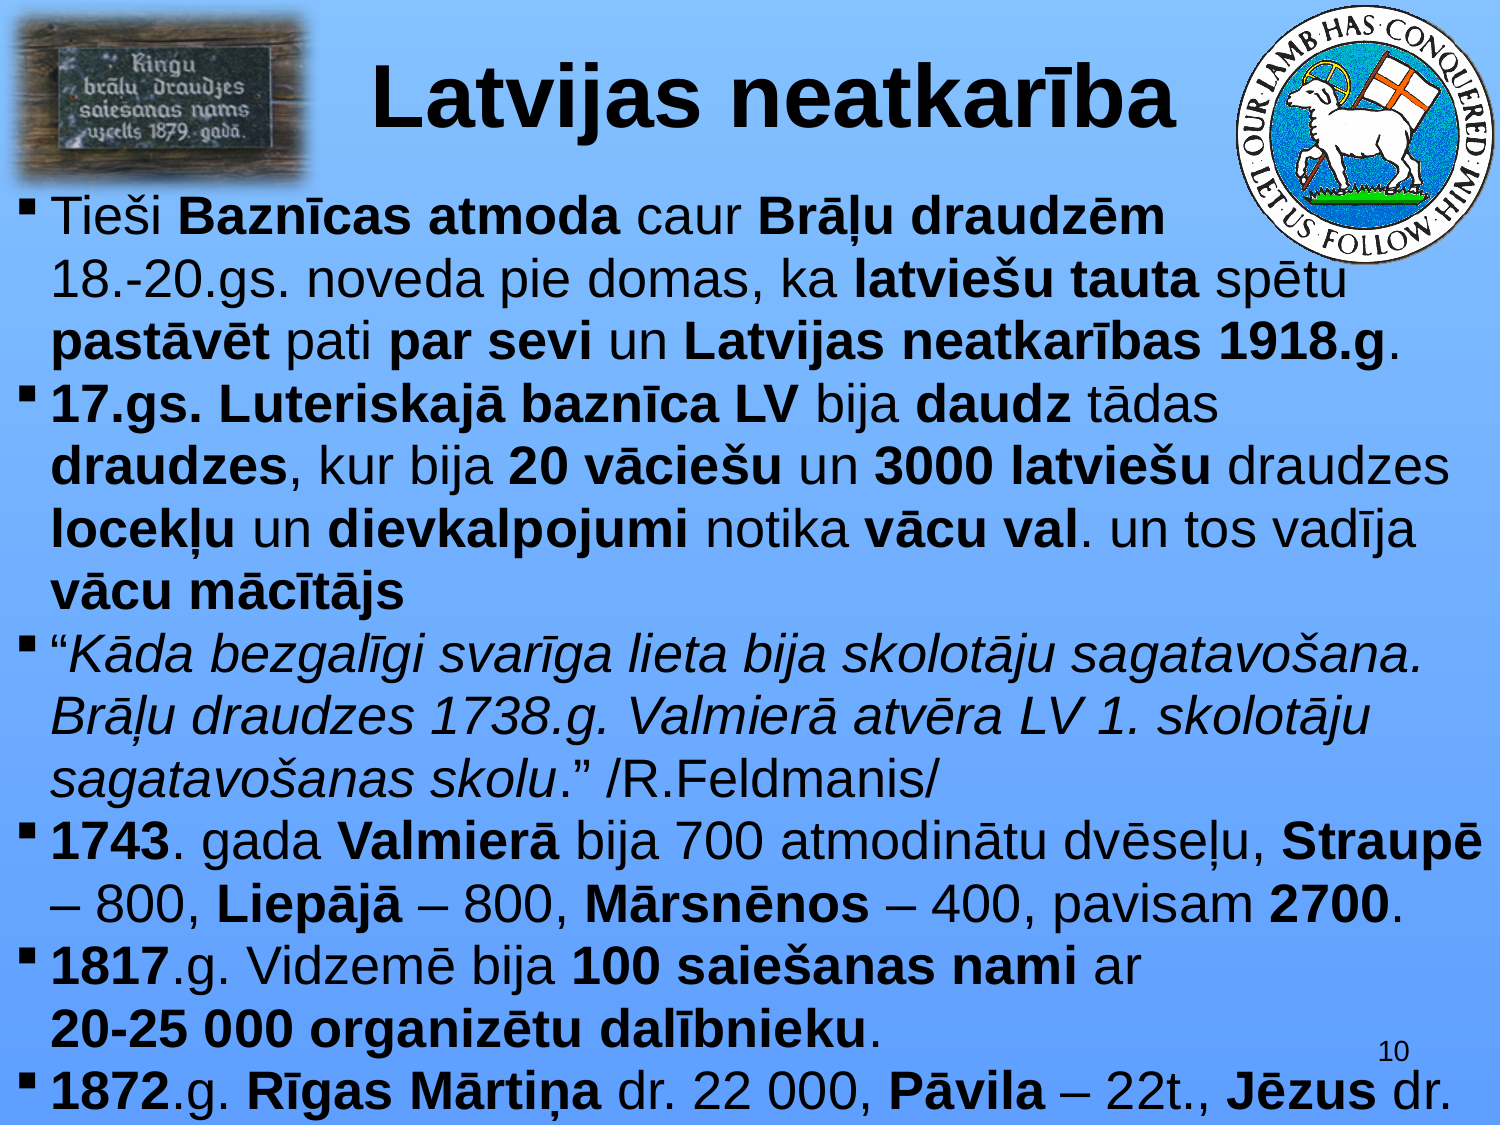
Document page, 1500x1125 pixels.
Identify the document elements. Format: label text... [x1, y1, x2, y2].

picture [1230, 0, 1500, 269]
text_box Tieši Baznīcas atmoda caur Brāļu draudzēm 18.-20.gs. noveda pie domas, ka latviešu tauta spētu pastāvēt pati par sevi un Latvijas neatkarības 1918.g. 17.gs. Luteriskajā baznīca LV bija daudz tādas draudzes, kur bija 20 vāciešu un 3000 latviešu draudzes locekļu un dievkalpojumi notika vācu val. un tos vadīja vācu mācītājs “Kāda bezgalīgi svarīga lieta bija skolotāju sagatavošana. Brāļu draudzes 1738.g. Valmierā atvēra LV 1. skolotāju sagatavošanas skolu.” /R.Feldmanis/ 1743. gada Valmierā bija 700 atmodinātu dvēseļu, Straupē – 800, Liepājā – 800, Mārsnēnos – 400, pavisam 2700. 1817.g. Vidzemē bija 100 saiešanas nami ar 20-25 000 organizētu dalībnieku. 1872.g. Rīgas Mārtiņa dr. 22 000, Pāvila – 22t., Jēzus dr. 19t., Lutera – 14t., Trīsvienībā - 12t., Ģertrūdes – 50t. [0, 175, 1500, 1125]
picture [0, 0, 321, 200]
title Latvijas neatkarība [324, 34, 1225, 149]
slide_number 10 [1074, 1024, 1426, 1103]
